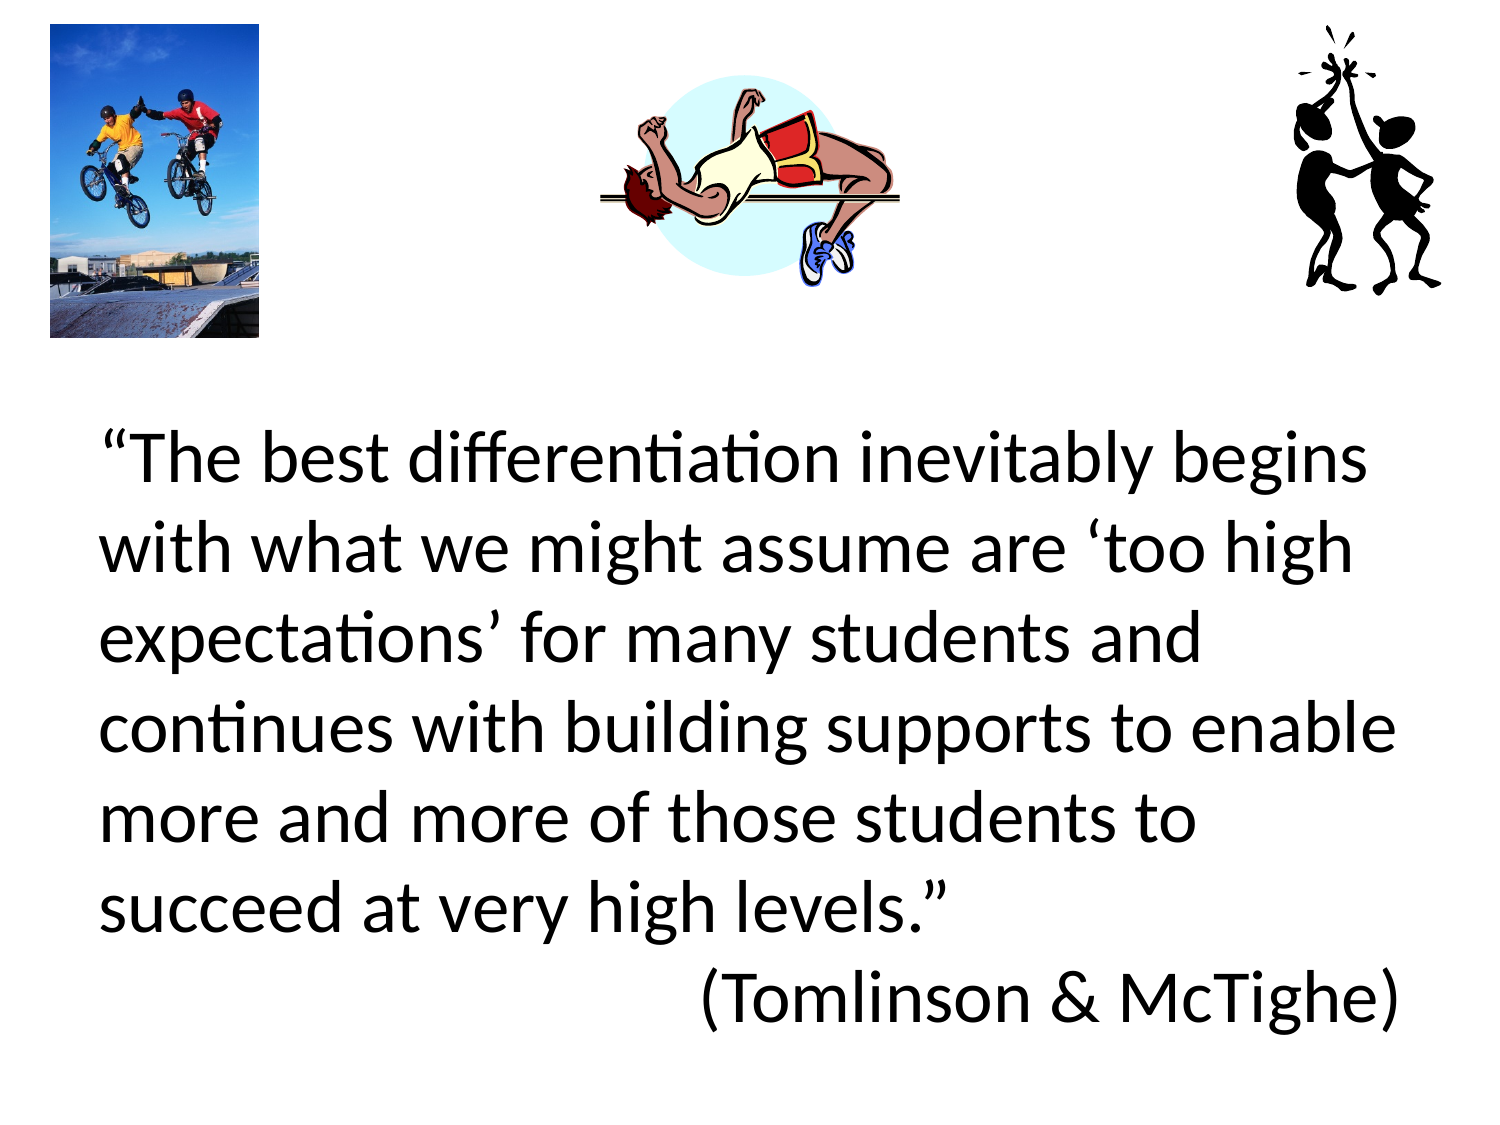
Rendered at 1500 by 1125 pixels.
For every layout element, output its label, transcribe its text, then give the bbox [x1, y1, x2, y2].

picture [49, 24, 259, 338]
picture [599, 74, 900, 288]
picture [1293, 24, 1442, 297]
text_box “The best differentiation inevitably begins with what we might assume are ‘too high expectations’ for many students and continues with building supports to enable more and more of those students to succeed at very high levels.” (Tomlinson & McTighe) [83, 399, 1447, 1045]
